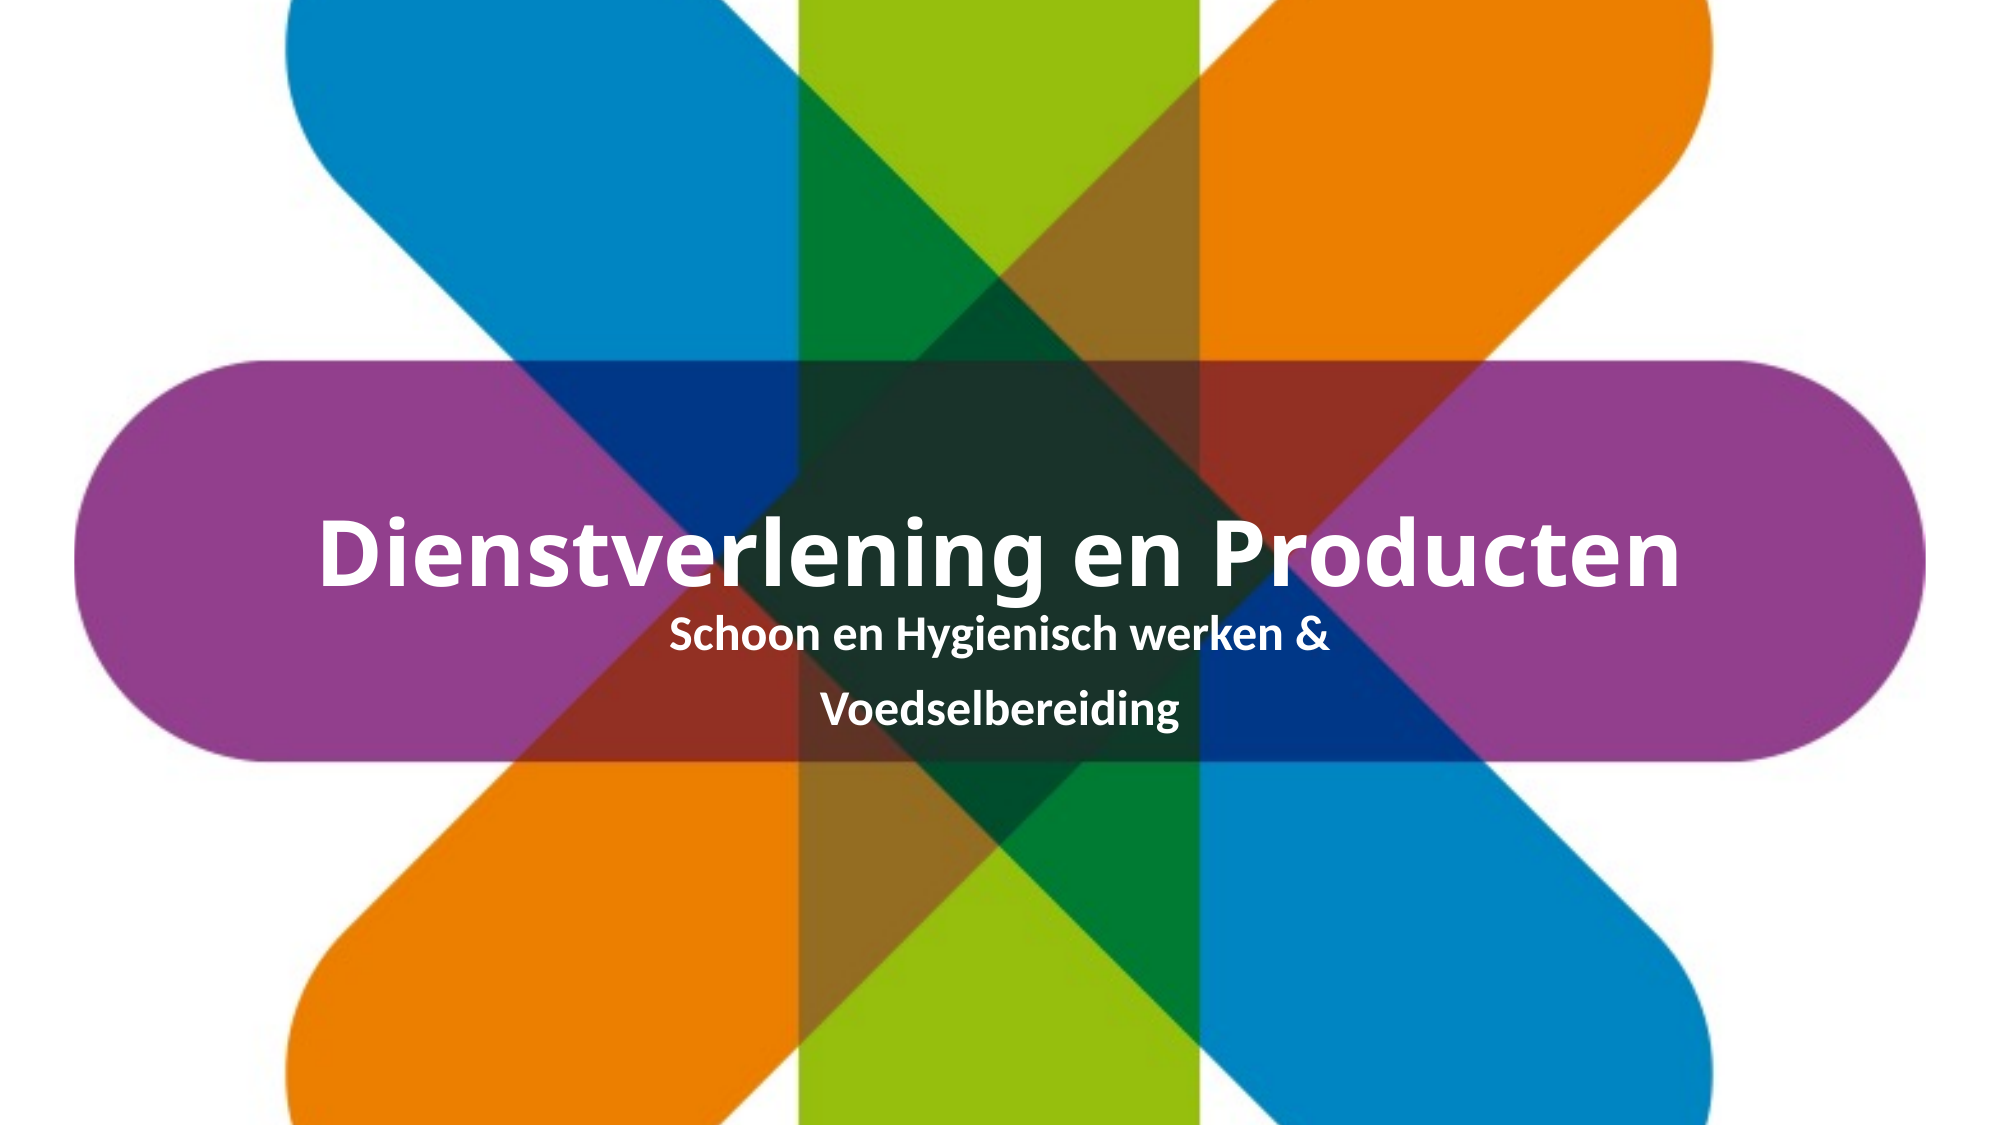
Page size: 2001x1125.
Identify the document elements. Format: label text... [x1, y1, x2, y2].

picture [762, 56, 769, 63]
subtitle Schoon en Hygienisch werken & Voedselbereiding [0, 600, 2000, 863]
picture [721, 0, 1926, 208]
picture [74, 0, 364, 208]
title Dienstverlening en Producten [0, 208, 2000, 600]
picture [1620, 914, 1627, 920]
picture [1579, 874, 1586, 880]
picture [74, 863, 1280, 1125]
picture [1584, 863, 1926, 1125]
